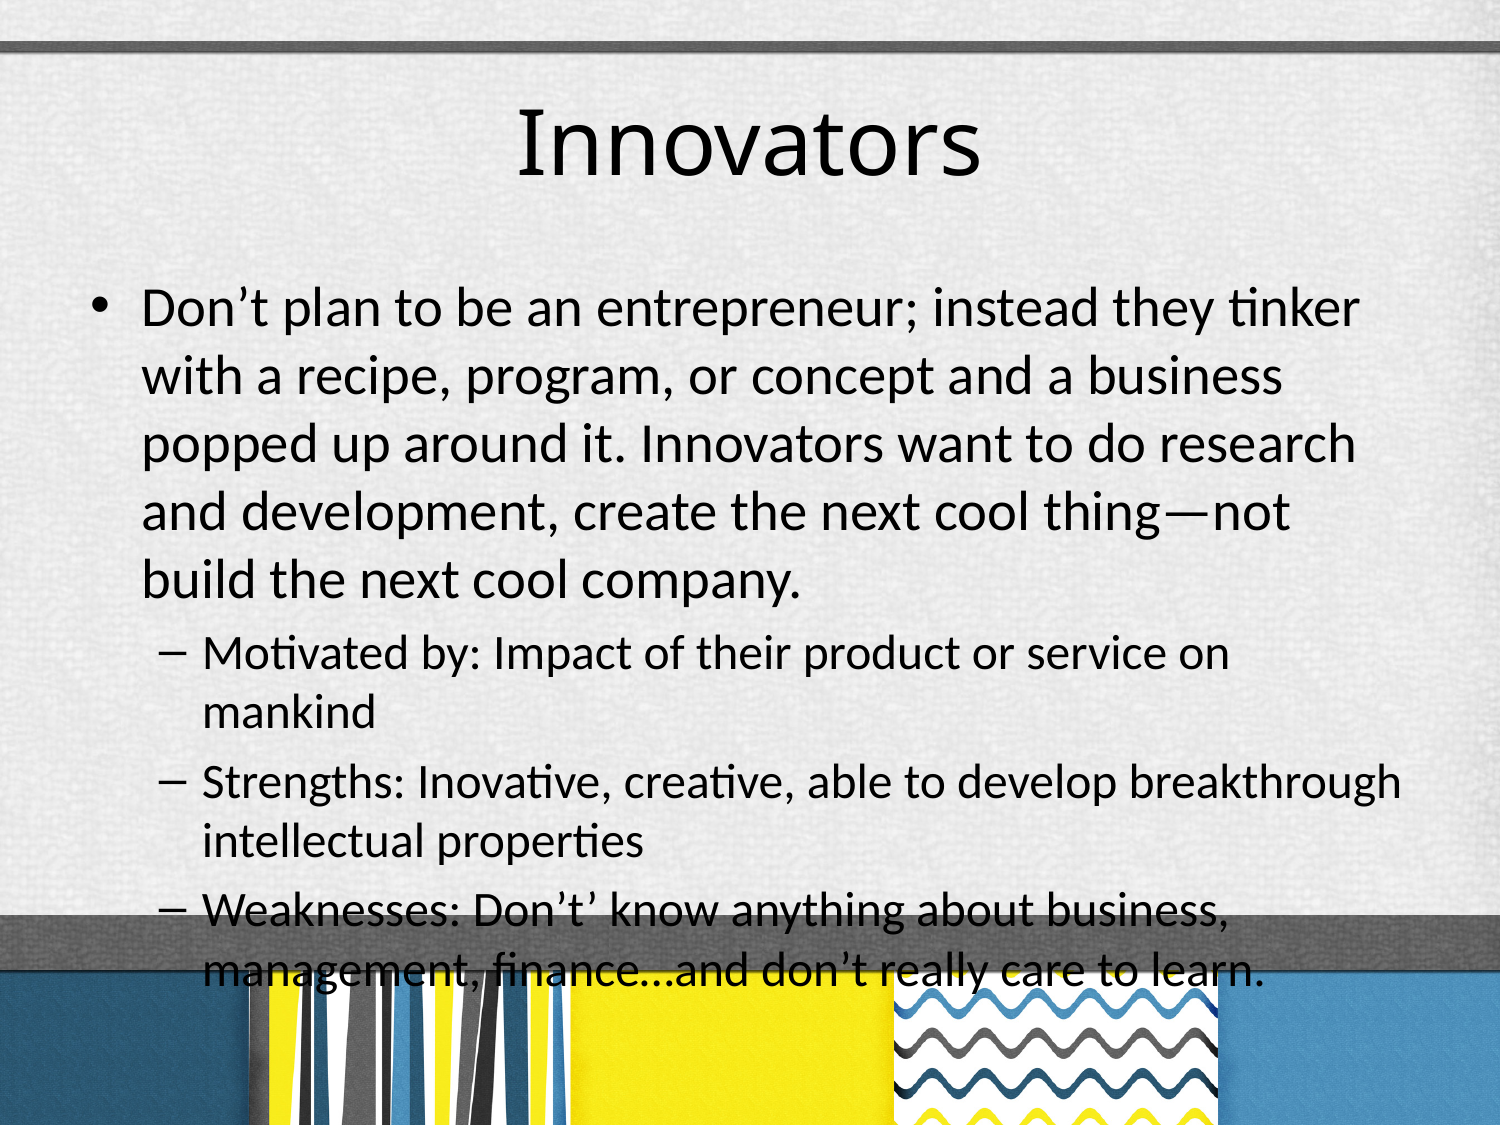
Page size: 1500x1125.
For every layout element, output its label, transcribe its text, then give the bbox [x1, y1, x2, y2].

title Innovators [75, 45, 1425, 233]
picture [0, 0, 1500, 1125]
list Don’t plan to be an entrepreneur; instead they tinker with a recipe, program, or concept and a business popped up around it. Innovators want to do research and development, create the next cool thing—not build the next cool company. Motivated by: Impact of their product or service on mankind Strengths: Inovative, creative, able to develop breakthrough intellectual properties Weaknesses: Don’t’ know anything about business, management, finance…and don’t really care to learn. [75, 262, 1425, 1005]
